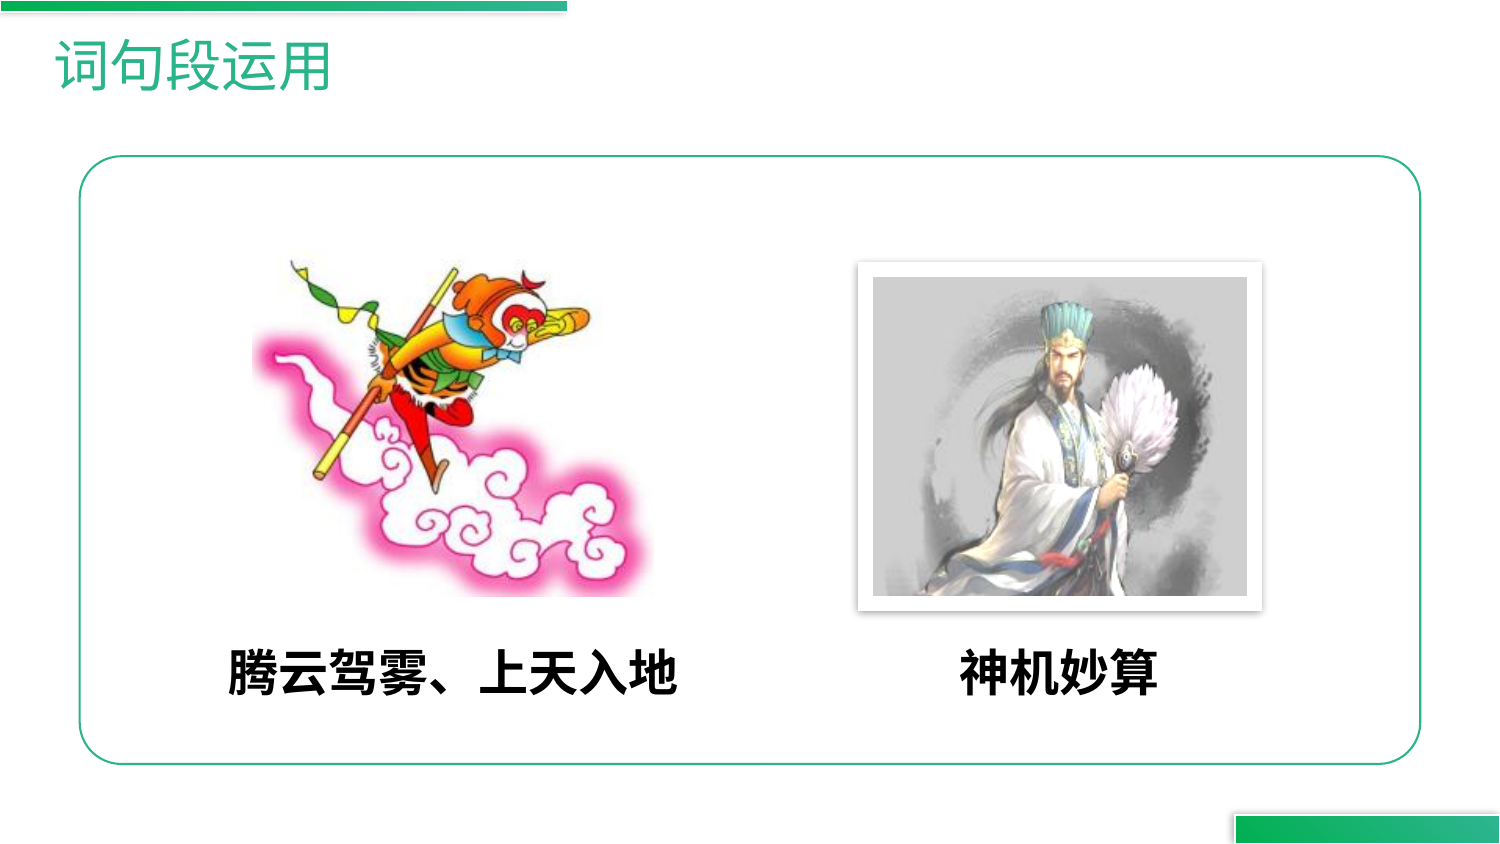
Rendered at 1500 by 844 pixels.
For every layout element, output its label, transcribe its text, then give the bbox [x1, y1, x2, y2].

text_box 腾云驾雾、上天入地 [204, 635, 703, 708]
list 词句段运用 [41, 32, 382, 94]
picture [252, 247, 654, 597]
picture [872, 276, 1248, 597]
text_box 神机妙算 [939, 635, 1180, 708]
